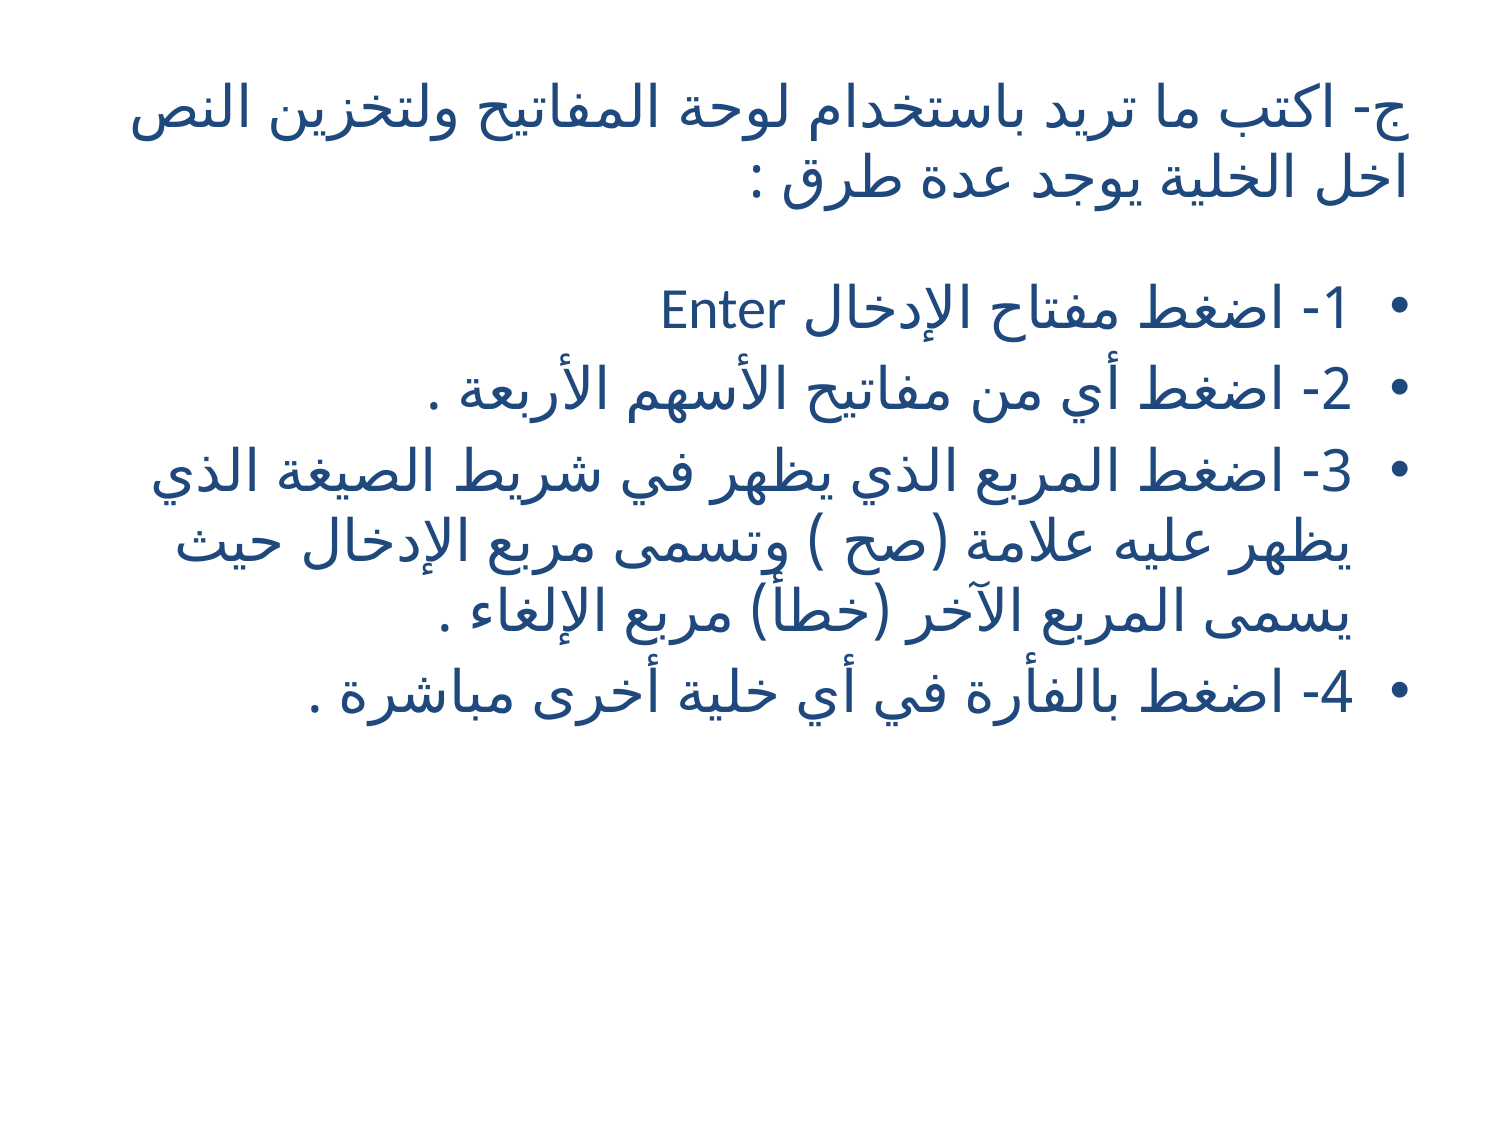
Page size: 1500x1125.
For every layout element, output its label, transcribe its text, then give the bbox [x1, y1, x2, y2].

list 1- اضغط مفتاح الإدخال Enter 2- اضغط أي من مفاتيح الأسهم الأربعة . 3- اضغط المربع الذي يظهر في شريط الصيغة الذي يظهر عليه علامة (صح ) وتسمى مربع الإدخال حيث يسمى المربع الآخر (خطأ) مربع الإلغاء . 4- اضغط بالفأرة في أي خلية أخرى مباشرة . [75, 262, 1425, 1005]
title ج- اكتب ما تريد باستخدام لوحة المفاتيح ولتخزين النص اخل الخلية يوجد عدة طرق : [75, 45, 1425, 233]
